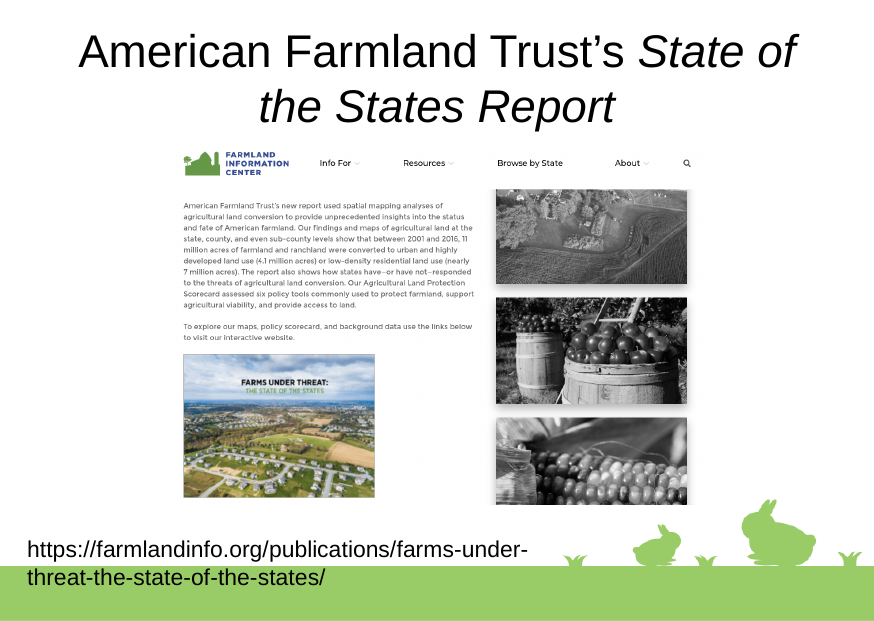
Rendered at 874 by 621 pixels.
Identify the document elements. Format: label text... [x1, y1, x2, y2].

picture [0, 0, 874, 621]
text_box https://farmlandinfo.org/publications/farms-under-threat-the-state-of-the-states/ [12, 527, 553, 621]
text_box American Farmland Trust’s State of the States Report [43, 24, 831, 129]
